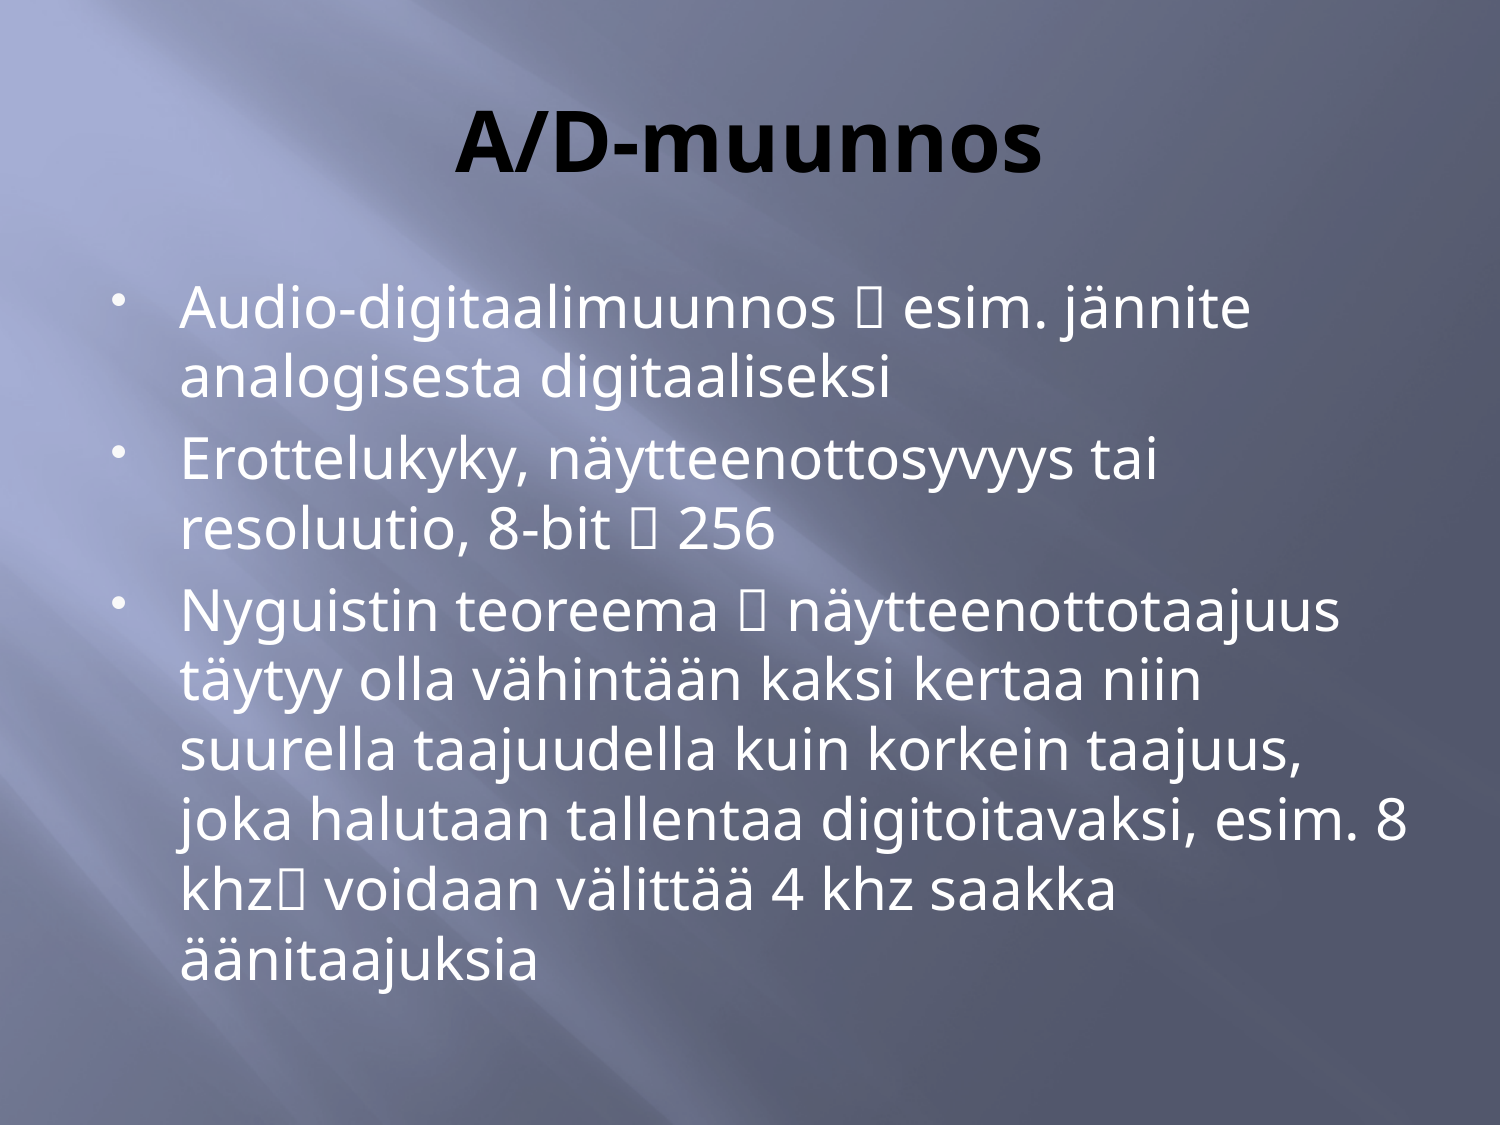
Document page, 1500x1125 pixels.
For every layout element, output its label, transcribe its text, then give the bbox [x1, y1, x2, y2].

list Audio-digitaalimuunnos  esim. jännite analogisesta digitaaliseksi Erottelukyky, näytteenottosyvyys tai resoluutio, 8-bit  256 Nyguistin teoreema  näytteenottotaajuus täytyy olla vähintään kaksi kertaa niin suurella taajuudella kuin korkein taajuus, joka halutaan tallentaa digitoitavaksi, esim. 8 khz voidaan välittää 4 khz saakka äänitaajuksia [75, 262, 1425, 1035]
title A/D-muunnos [75, 45, 1425, 233]
